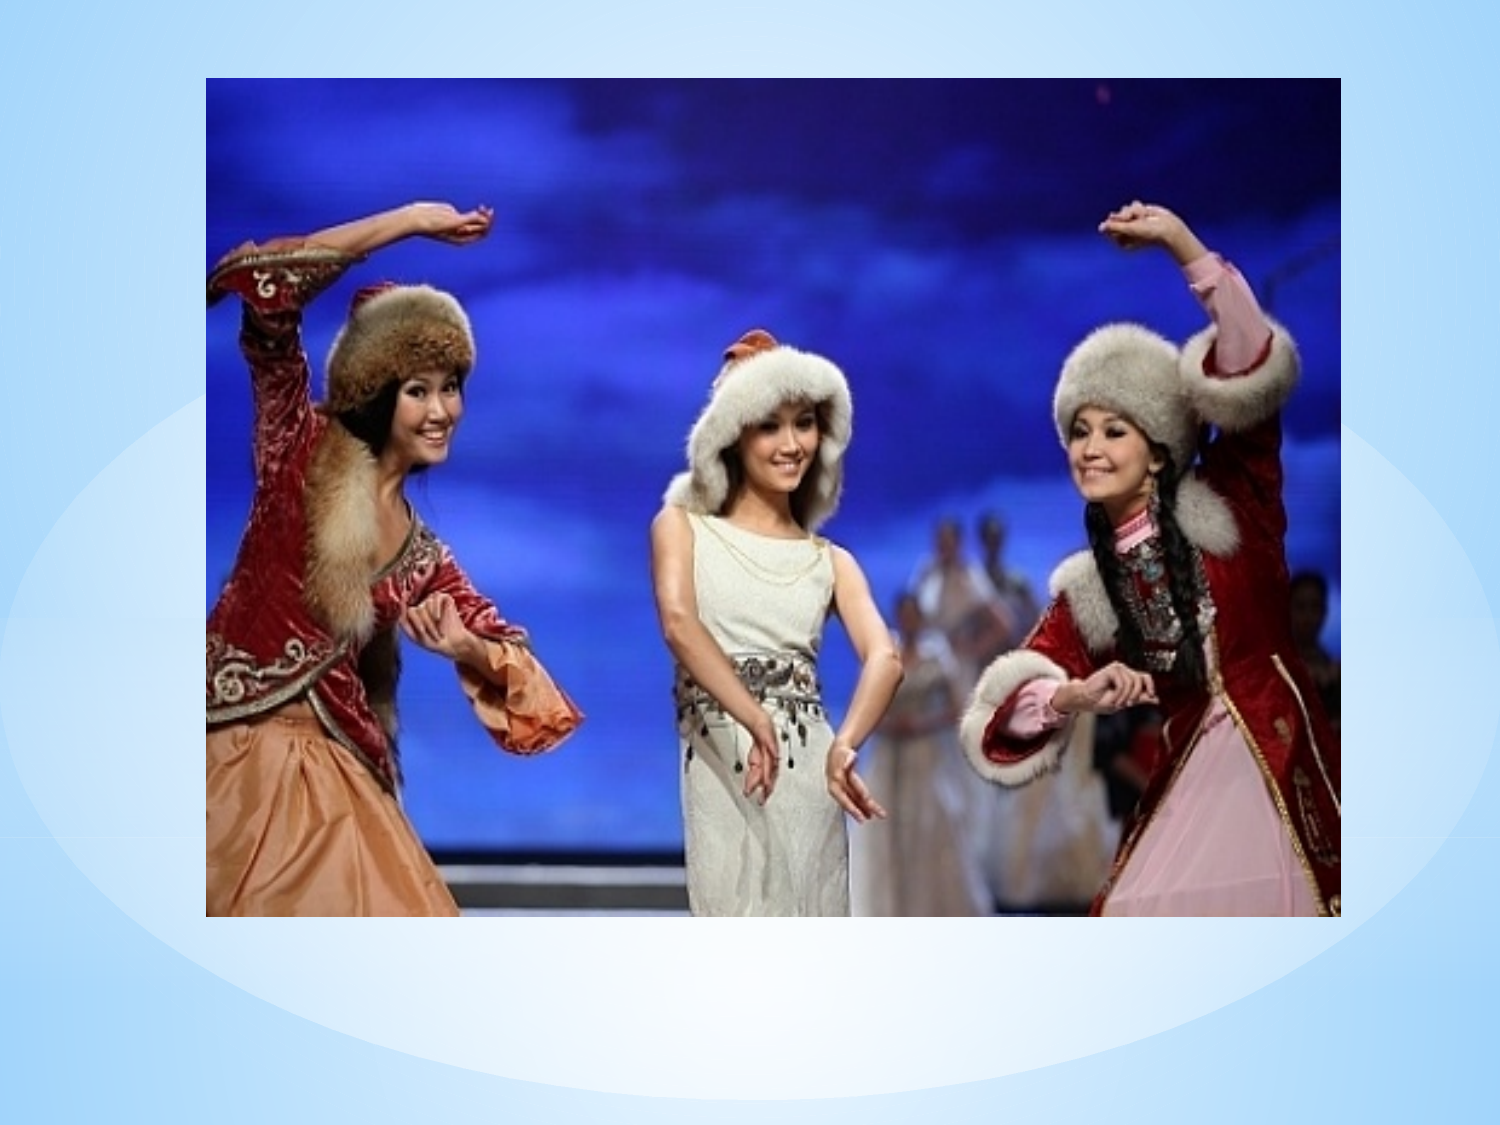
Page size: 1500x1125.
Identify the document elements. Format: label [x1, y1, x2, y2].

picture [206, 77, 1341, 918]
